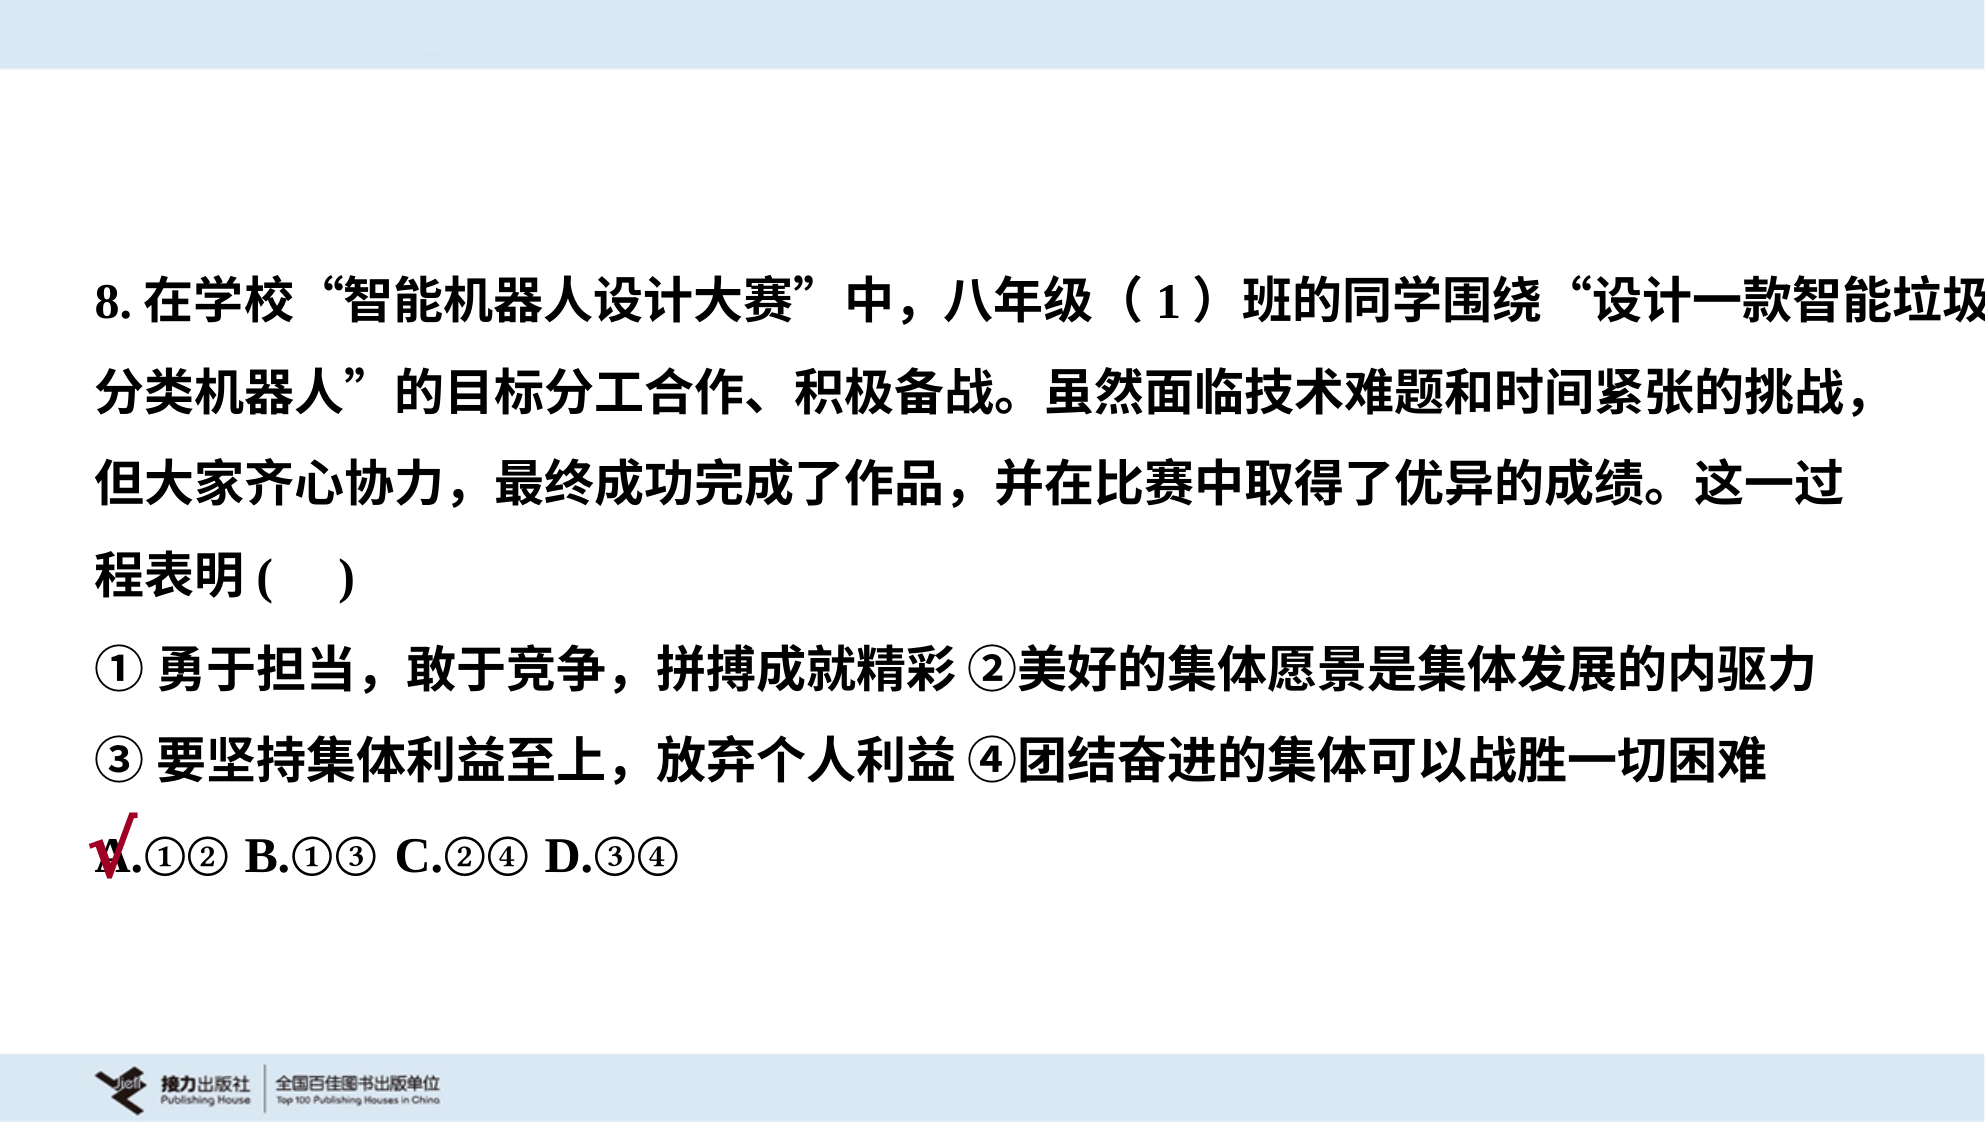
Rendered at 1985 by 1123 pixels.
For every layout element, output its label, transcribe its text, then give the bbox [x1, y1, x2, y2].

text_box ①勇于担当，敢于竞争，拼搏成就精彩 ②美好的集体愿景是集体发展的内驱力 ③要坚持集体利益至上，放弃个人利益 ④团结奋进的集体可以战胜一切困难 [94, 605, 1892, 789]
text_box 8.在学校“智能机器人设计大赛”中，八年级（1）班的同学围绕“设计一款智能垃圾 分类机器人”的目标分工合作、积极备战。虽然面临技术难题和时间紧张的挑战， 但大家齐心协力，最终成功完成了作品，并在比赛中取得了优异的成绩。这一过 程表明( ) [94, 236, 1892, 604]
text_box √ [86, 800, 139, 894]
text_box A.①② B.①③ C.②④ D.③④ [94, 795, 1892, 883]
picture [0, 0, 1985, 1122]
